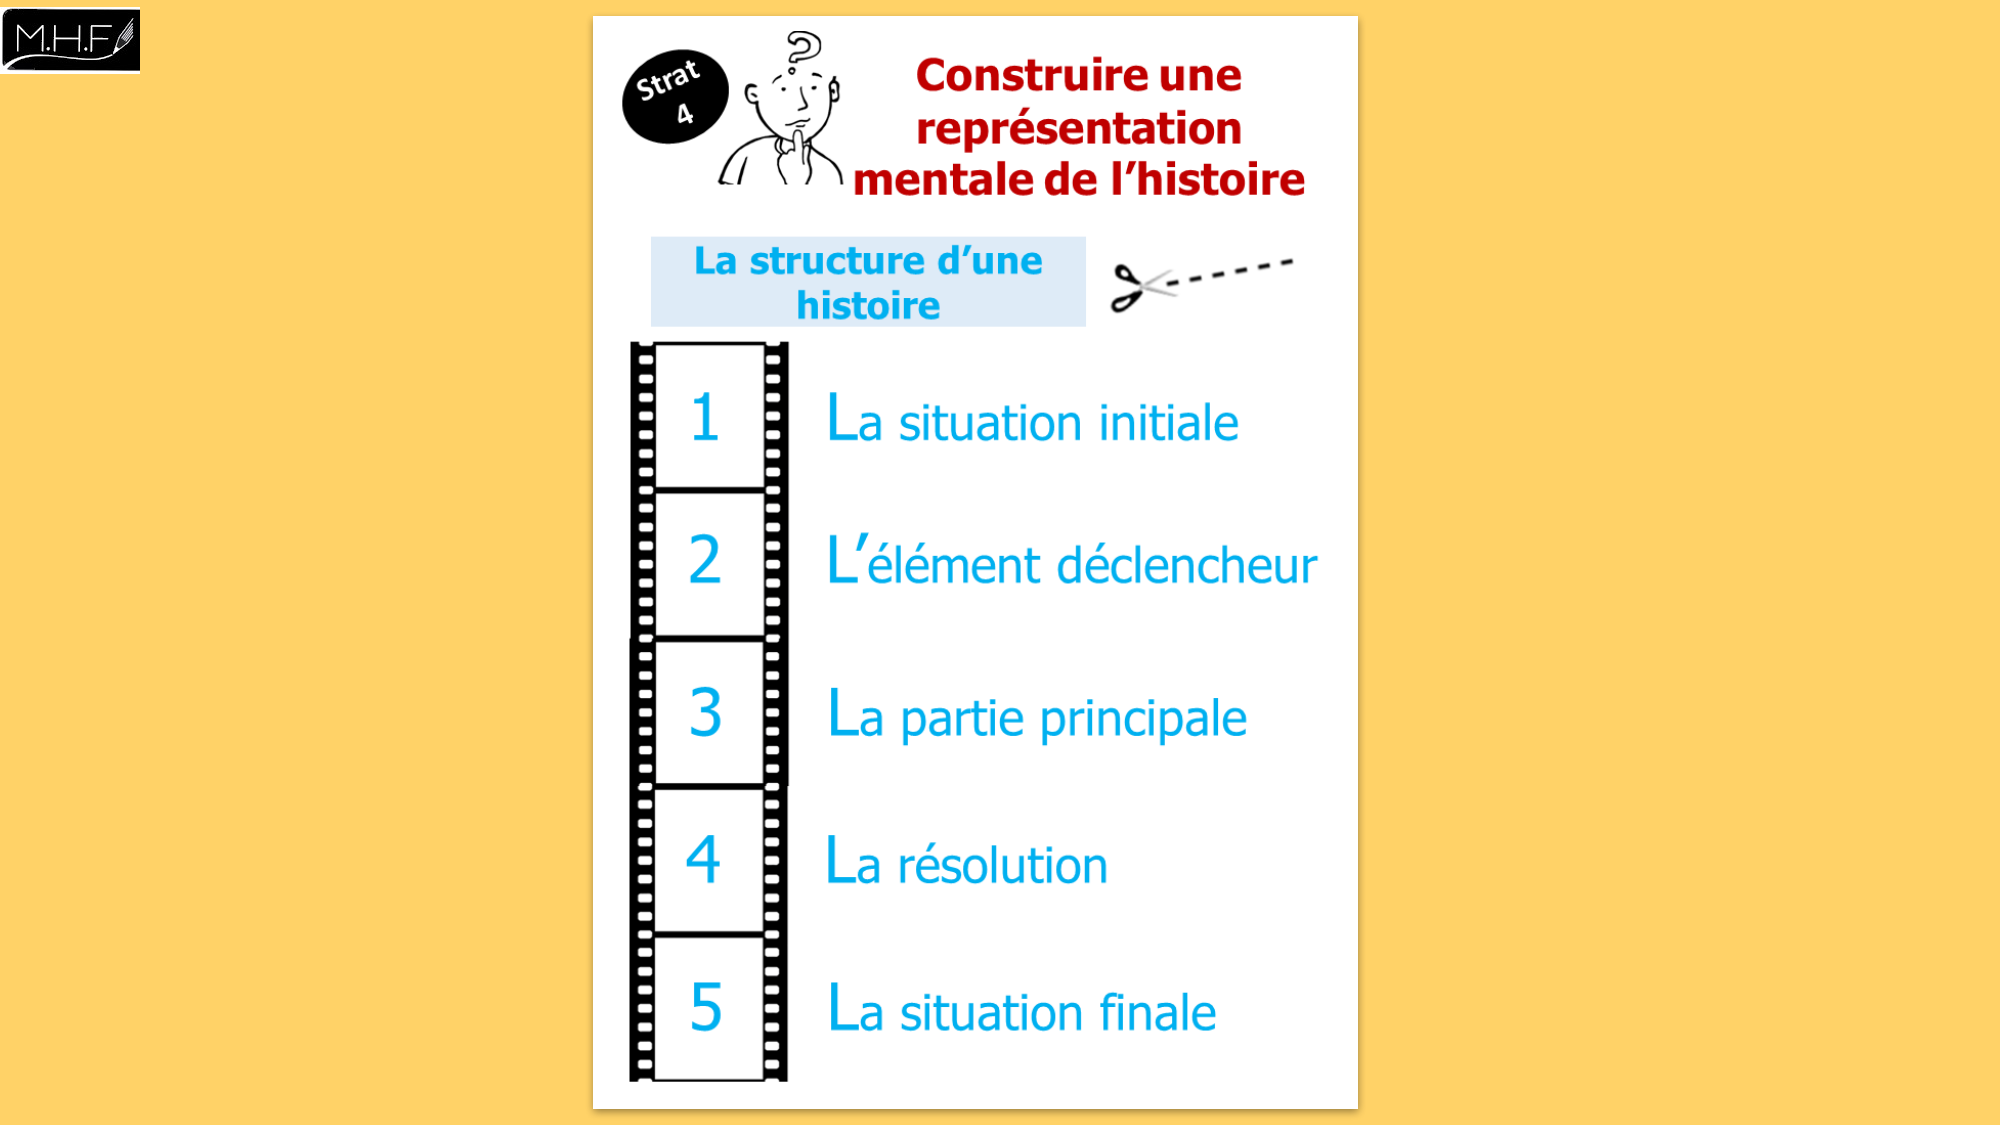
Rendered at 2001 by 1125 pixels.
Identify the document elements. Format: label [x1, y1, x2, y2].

picture [0, 7, 140, 74]
picture [607, 30, 1344, 1094]
